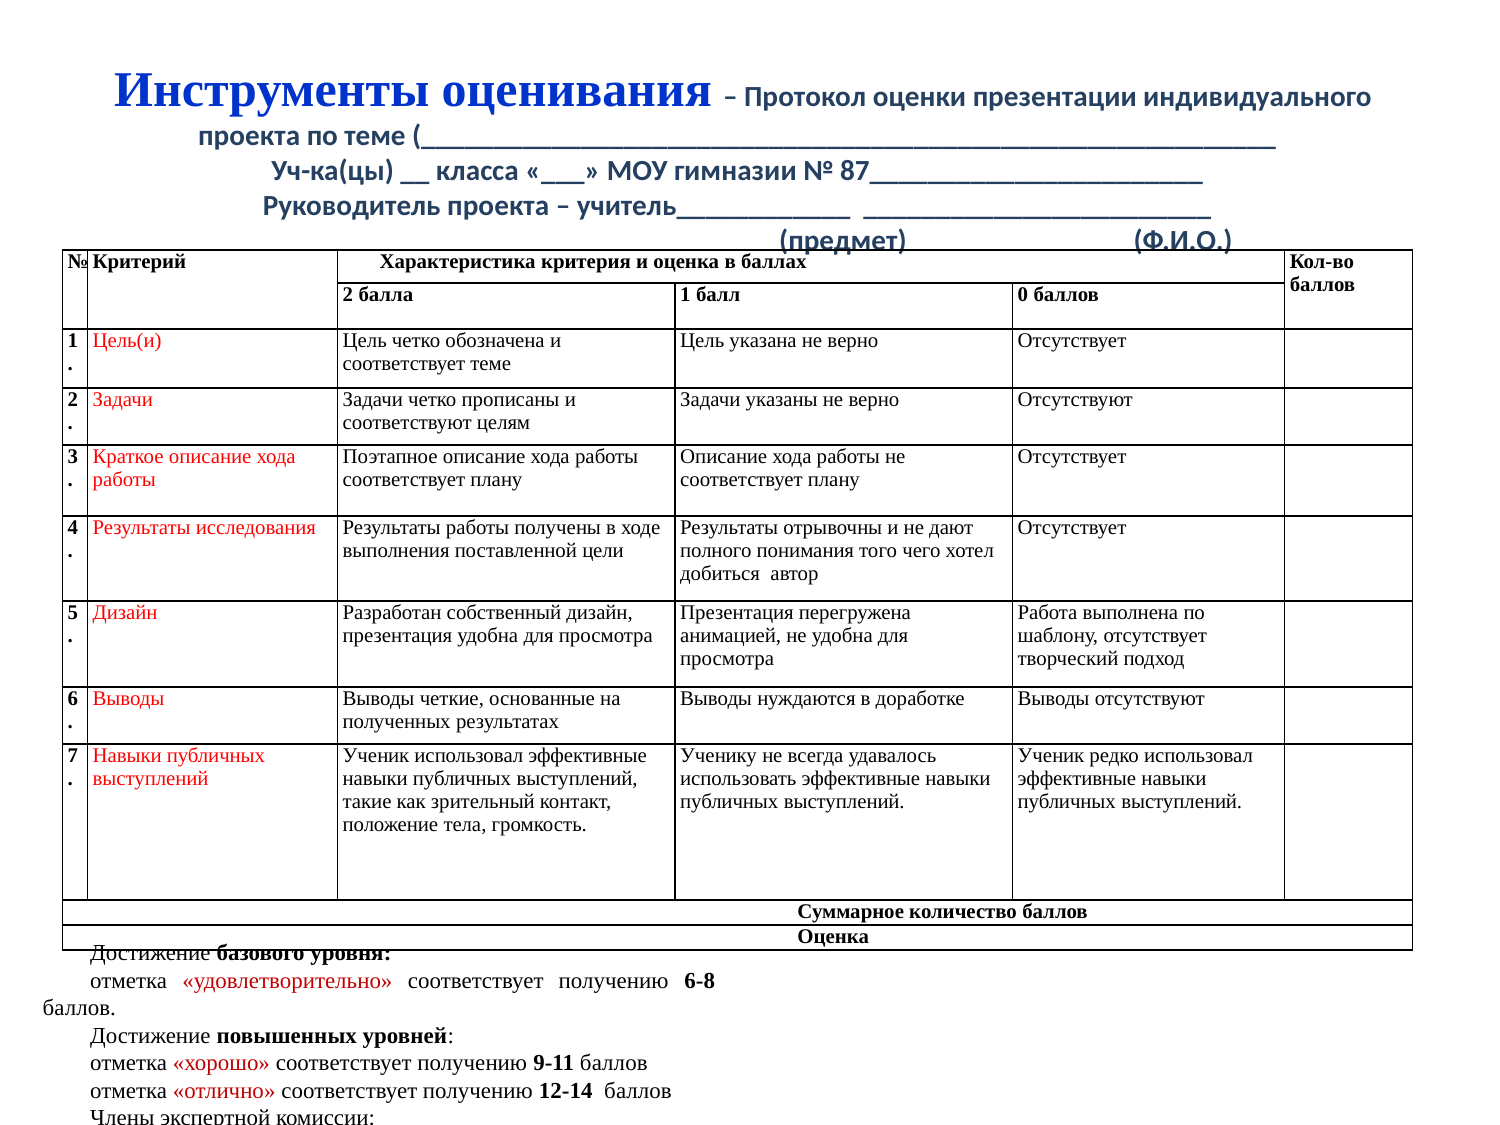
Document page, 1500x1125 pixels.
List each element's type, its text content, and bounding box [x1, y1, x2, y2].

table_cell Ученик редко использовал эффективные навыки публичных выступлений. [1013, 745, 1284, 899]
table_cell [1285, 389, 1412, 444]
table_cell 2. [63, 389, 87, 444]
table_cell Результаты отрывочны и не дают полного понимания того чего хотел добиться автор [676, 517, 1012, 600]
table_cell Ученик использовал эффективные навыки публичных выступлений, такие как зрительный контакт, положение тела, громкость. [338, 745, 674, 899]
table_cell 3. [63, 446, 87, 515]
table_header Характеристика критерия и оценка в баллах [338, 251, 1284, 282]
table_header Критерий [88, 251, 337, 328]
table_cell Презентация перегружена анимацией, не удобна для просмотра [676, 602, 1012, 686]
table_cell 1 балл [676, 284, 1012, 328]
table_cell Задачи четко прописаны и соответствуют целям [338, 389, 674, 444]
table_cell Отсутствуют [1013, 389, 1284, 444]
table_cell Навыки публичных выступлений [88, 745, 337, 899]
table_cell Результаты работы получены в ходе выполнения поставленной цели [338, 517, 674, 600]
table_cell Цель(и) [88, 330, 337, 387]
table_cell Описание хода работы не соответствует плану [676, 446, 1012, 515]
table_cell 2 балла [338, 284, 674, 328]
table_cell [1285, 517, 1412, 600]
table_cell [1285, 602, 1412, 686]
table_cell Задачи указаны не верно [676, 389, 1012, 444]
table_cell Выводы отсутствуют [1013, 688, 1284, 743]
table_cell Оценка [63, 926, 1412, 949]
table_cell Краткое описание хода работы [88, 446, 337, 515]
table_cell Выводы [88, 688, 337, 743]
table_cell 1. [63, 330, 87, 387]
table_header № [63, 251, 87, 328]
table_cell 6. [63, 688, 87, 743]
table_cell 7. [63, 745, 87, 899]
table_cell [1285, 330, 1412, 387]
table_cell [1285, 745, 1412, 899]
table_cell Разработан собственный дизайн, презентация удобна для просмотра [338, 602, 674, 686]
table_cell Цель указана не верно [676, 330, 1012, 387]
table_cell 4. [63, 517, 87, 600]
table_cell Отсутствует [1013, 517, 1284, 600]
table_cell [1285, 446, 1412, 515]
table_cell Отсутствует [1013, 446, 1284, 515]
table_cell [1285, 688, 1412, 743]
table_header Кол-во баллов [1285, 251, 1412, 328]
table_cell 5. [63, 602, 87, 686]
table_cell Цель четко обозначена и соответствует теме [338, 330, 674, 387]
table_cell Ученику не всегда удавалось использовать эффективные навыки публичных выступлений. [676, 745, 1012, 899]
table_cell 0 баллов [1013, 284, 1284, 328]
table_cell Суммарное количество баллов [63, 901, 1412, 924]
table_cell Дизайн [88, 602, 337, 686]
table_cell Выводы четкие, основанные на полученных результатах [338, 688, 674, 743]
table_cell Результаты исследования [88, 517, 337, 600]
text_box Достижение базового уровня: отметка «удовлетворительно» соответствует получению 6-8 баллов. Достижение повышенных уровней: отметка «хорошо» соответствует получению 9-11 баллов отметка «отлично» соответствует получению 12-14 баллов Члены экспертной комиссии: [27, 944, 730, 1124]
table_cell Отсутствует [1013, 330, 1284, 387]
title Инструменты оценивания – Протокол оценки презентации индивидуального проекта по теме (___________________________________________________________ Уч-ка(цы) __ класса «___» МОУ гимназии № 87_______________________ Руководитель проекта – учитель____________ ________________________ (предмет) (Ф.И.О.) [62, 62, 1413, 249]
table_cell Задачи [88, 389, 337, 444]
table_cell Работа выполнена по шаблону, отсутствует творческий подход [1013, 602, 1284, 686]
table_cell Поэтапное описание хода работы соответствует плану [338, 446, 674, 515]
table_cell Выводы нуждаются в доработке [676, 688, 1012, 743]
